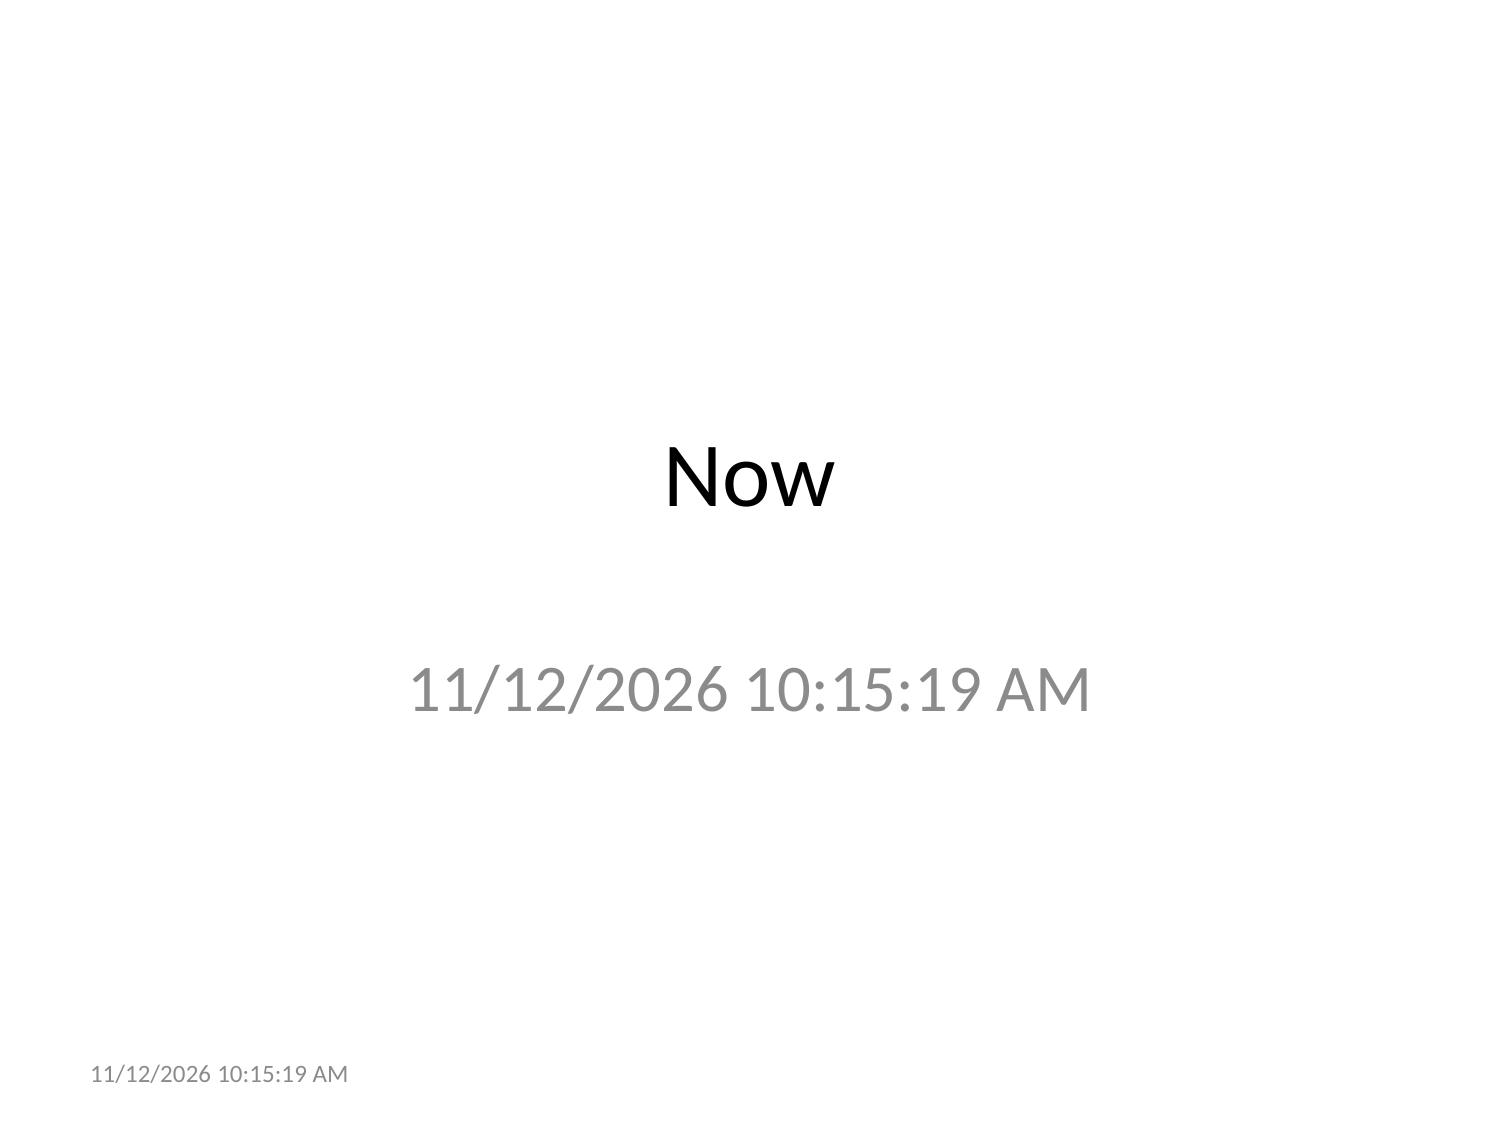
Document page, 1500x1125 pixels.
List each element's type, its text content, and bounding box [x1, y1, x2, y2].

title Now [112, 349, 1388, 591]
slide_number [75, 1042, 425, 1103]
subtitle 2011-12-19 10:20:04 AM [225, 637, 1275, 925]
